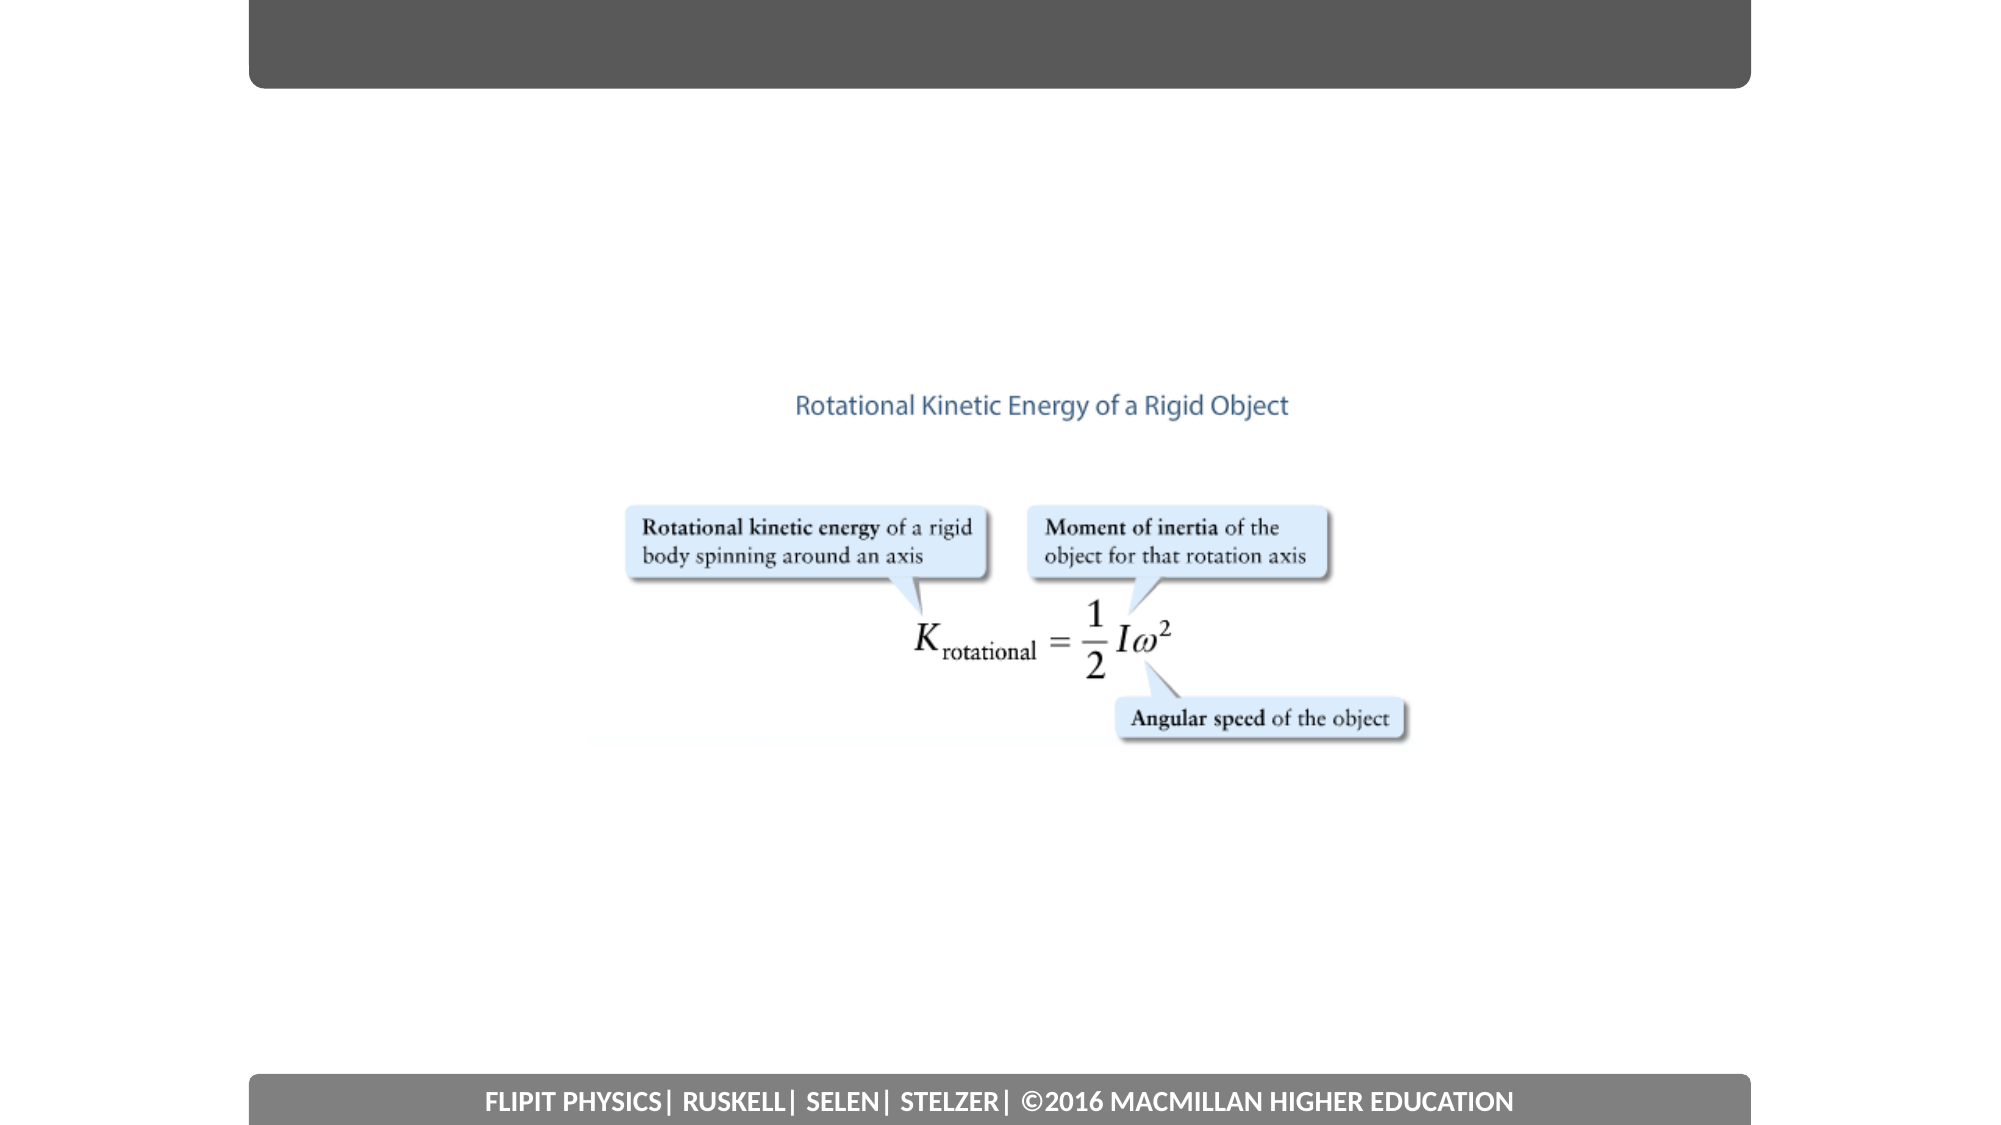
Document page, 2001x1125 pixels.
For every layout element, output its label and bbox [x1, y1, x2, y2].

text_box [248, 0, 1752, 89]
picture [585, 379, 1415, 746]
text_box [249, 1074, 1750, 1125]
